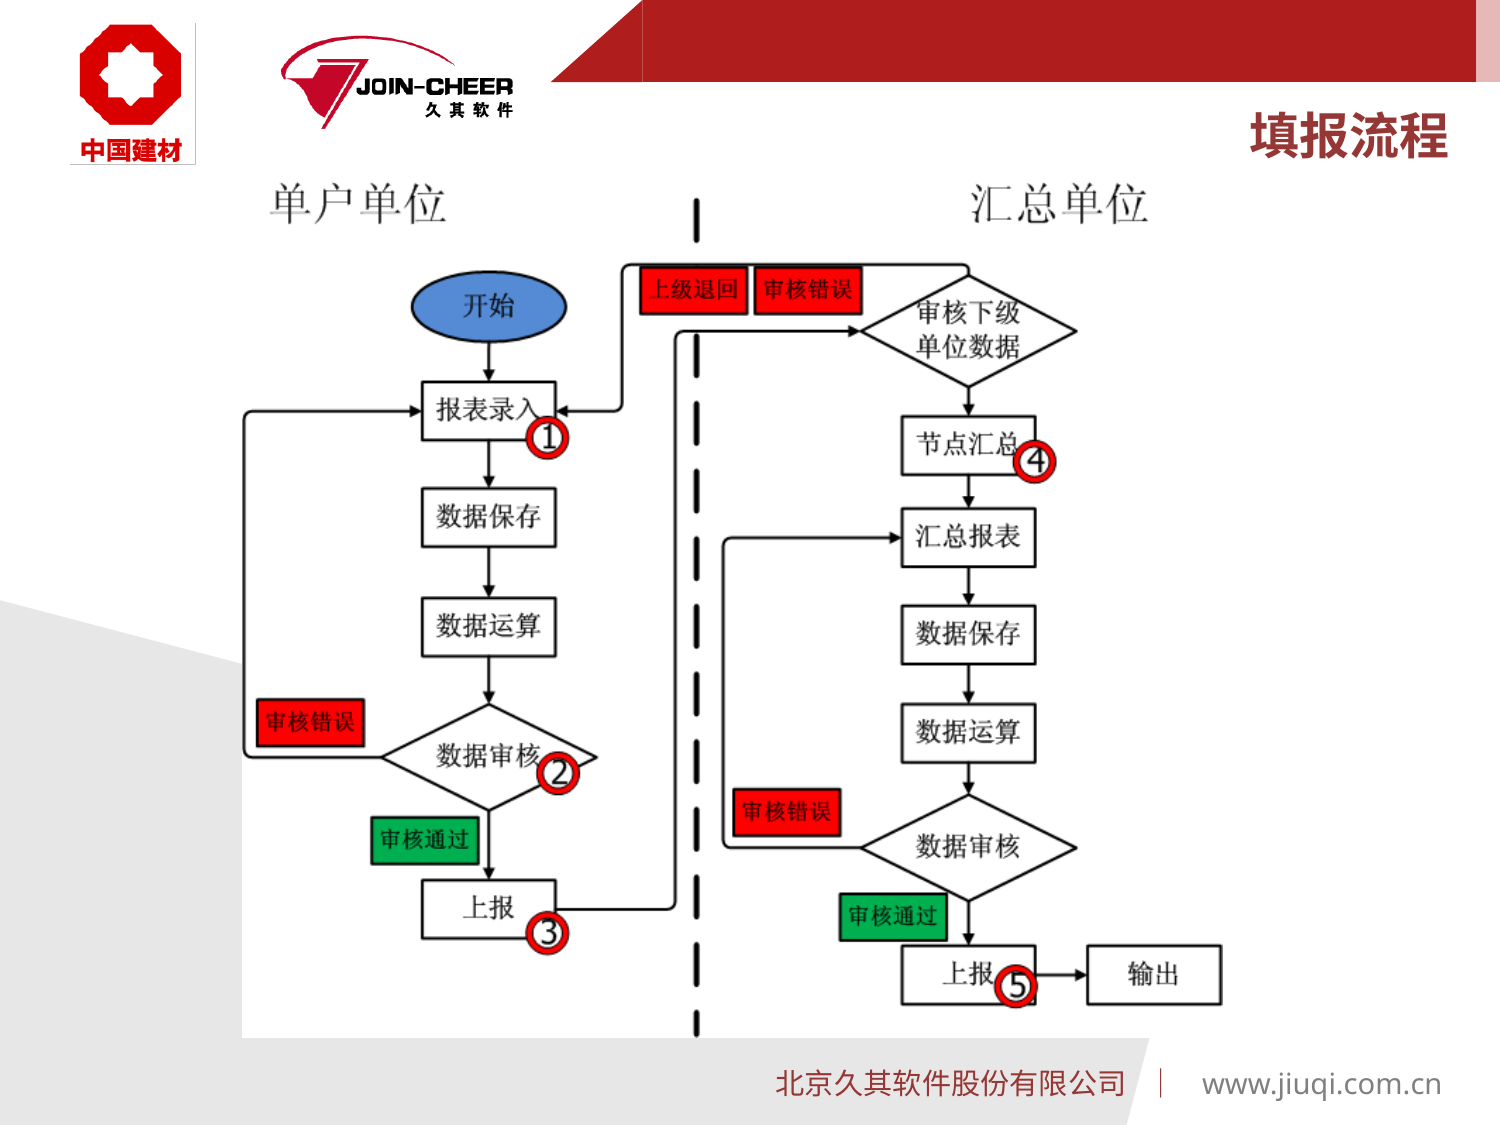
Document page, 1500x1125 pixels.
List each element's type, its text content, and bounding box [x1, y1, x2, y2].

title 填报流程 [114, 82, 1465, 188]
picture [241, 172, 1224, 1039]
picture [70, 23, 196, 165]
picture [281, 35, 513, 82]
